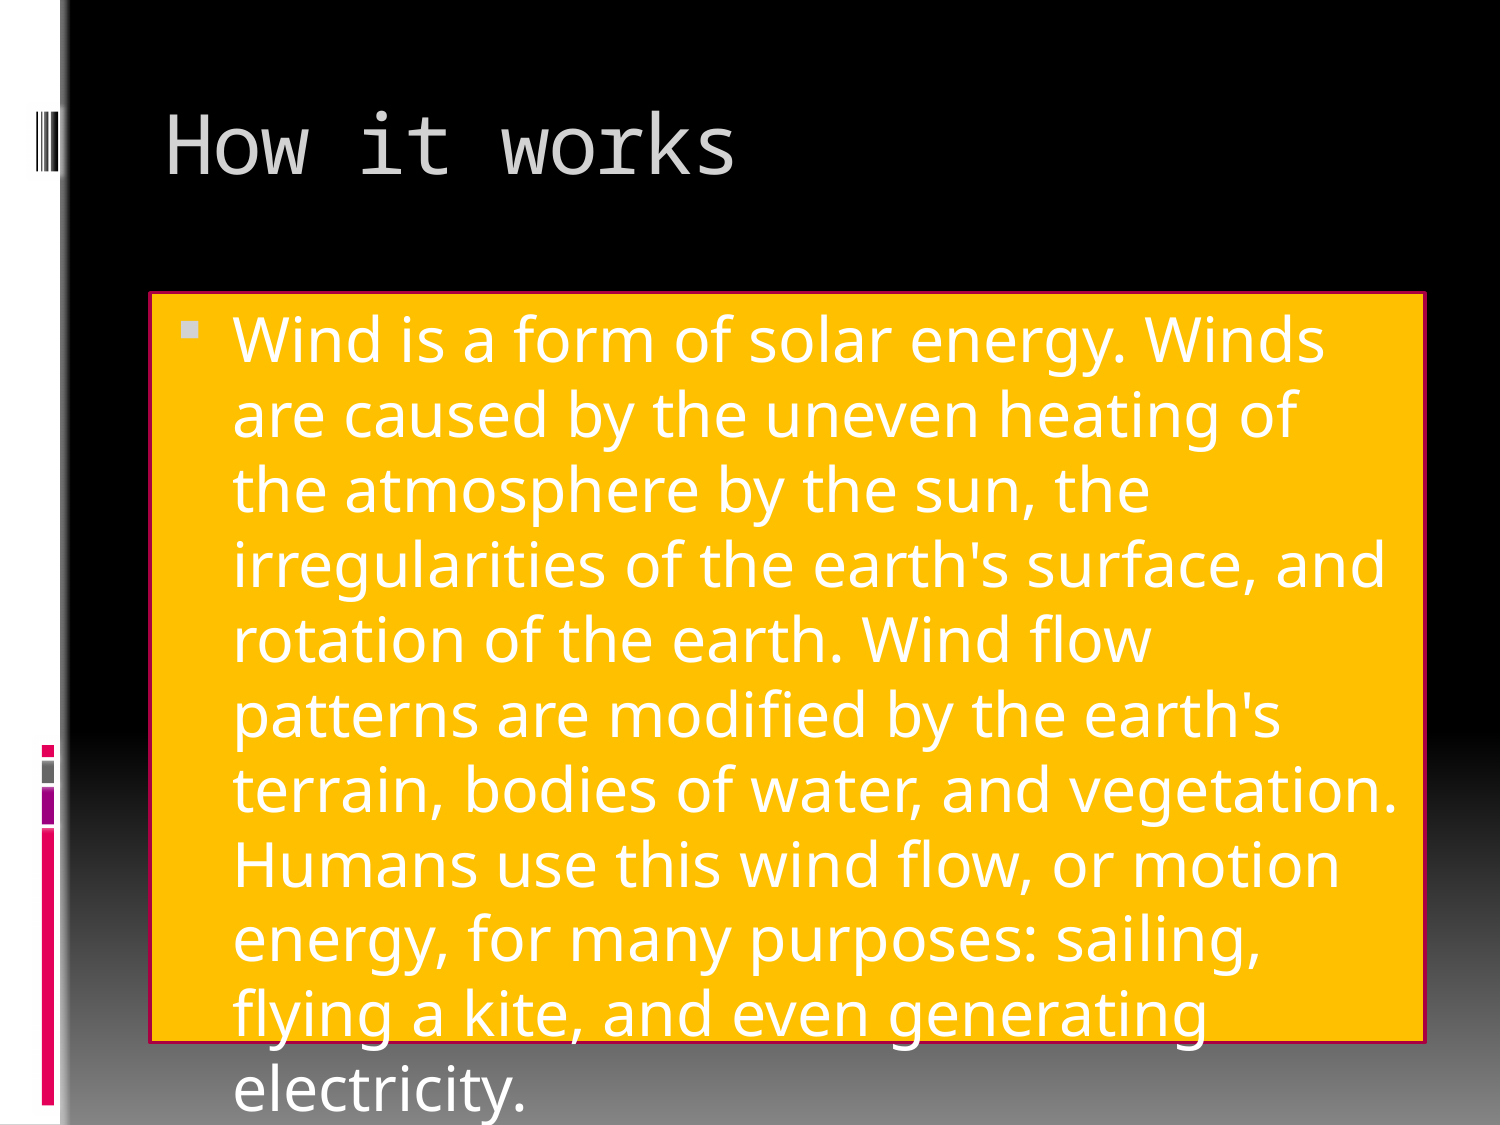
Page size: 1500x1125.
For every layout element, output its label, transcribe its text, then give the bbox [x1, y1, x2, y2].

list Wind is a form of solar energy. Winds are caused by the uneven heating of the atmosphere by the sun, the irregularities of the earth's surface, and rotation of the earth. Wind flow patterns are modified by the earth's terrain, bodies of water, and vegetation. Humans use this wind flow, or motion energy, for many purposes: sailing, flying a kite, and even generating electricity. [148, 291, 1427, 1044]
title How it works [150, 83, 1425, 234]
